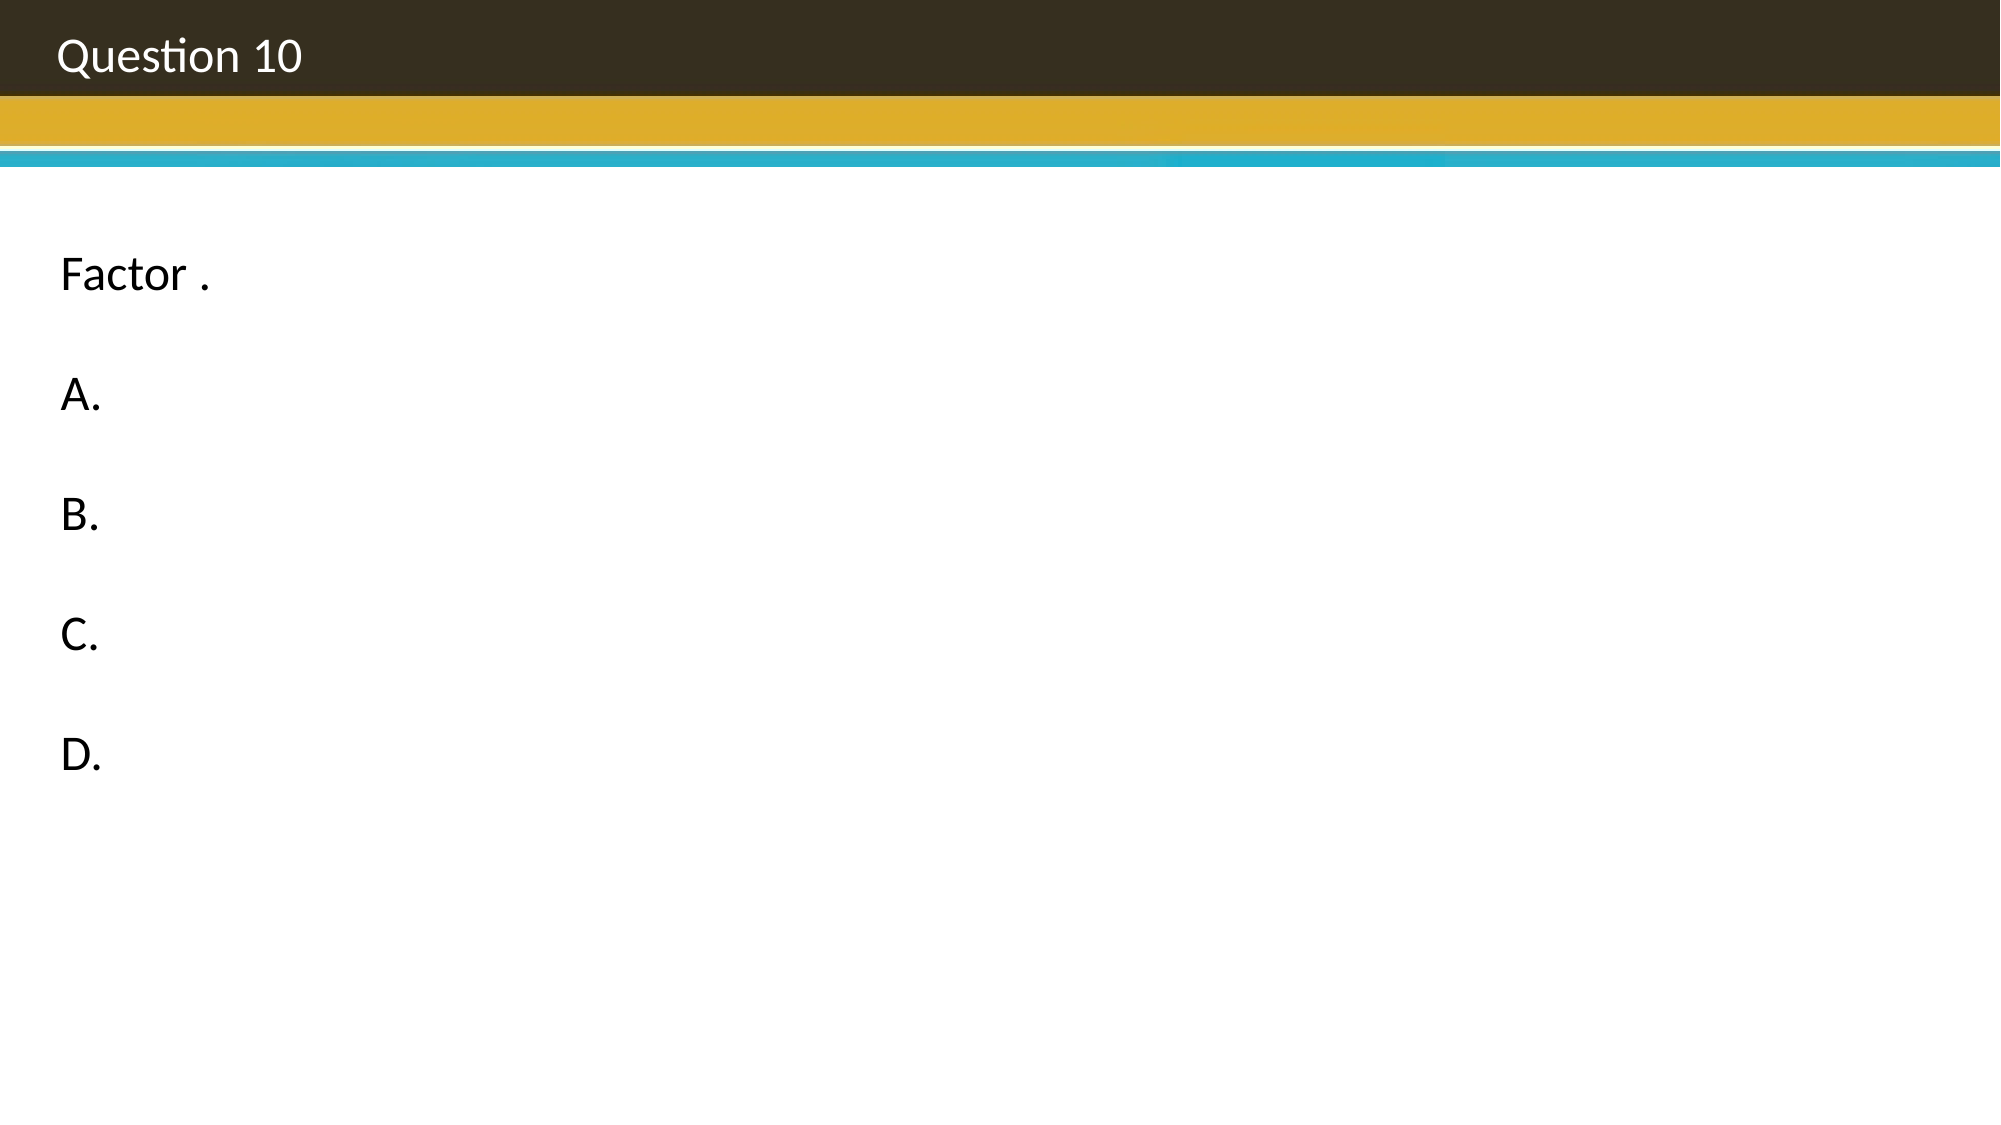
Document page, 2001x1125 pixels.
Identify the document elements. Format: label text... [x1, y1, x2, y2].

picture [0, 0, 2000, 167]
text_box Question 10 [41, 14, 318, 90]
